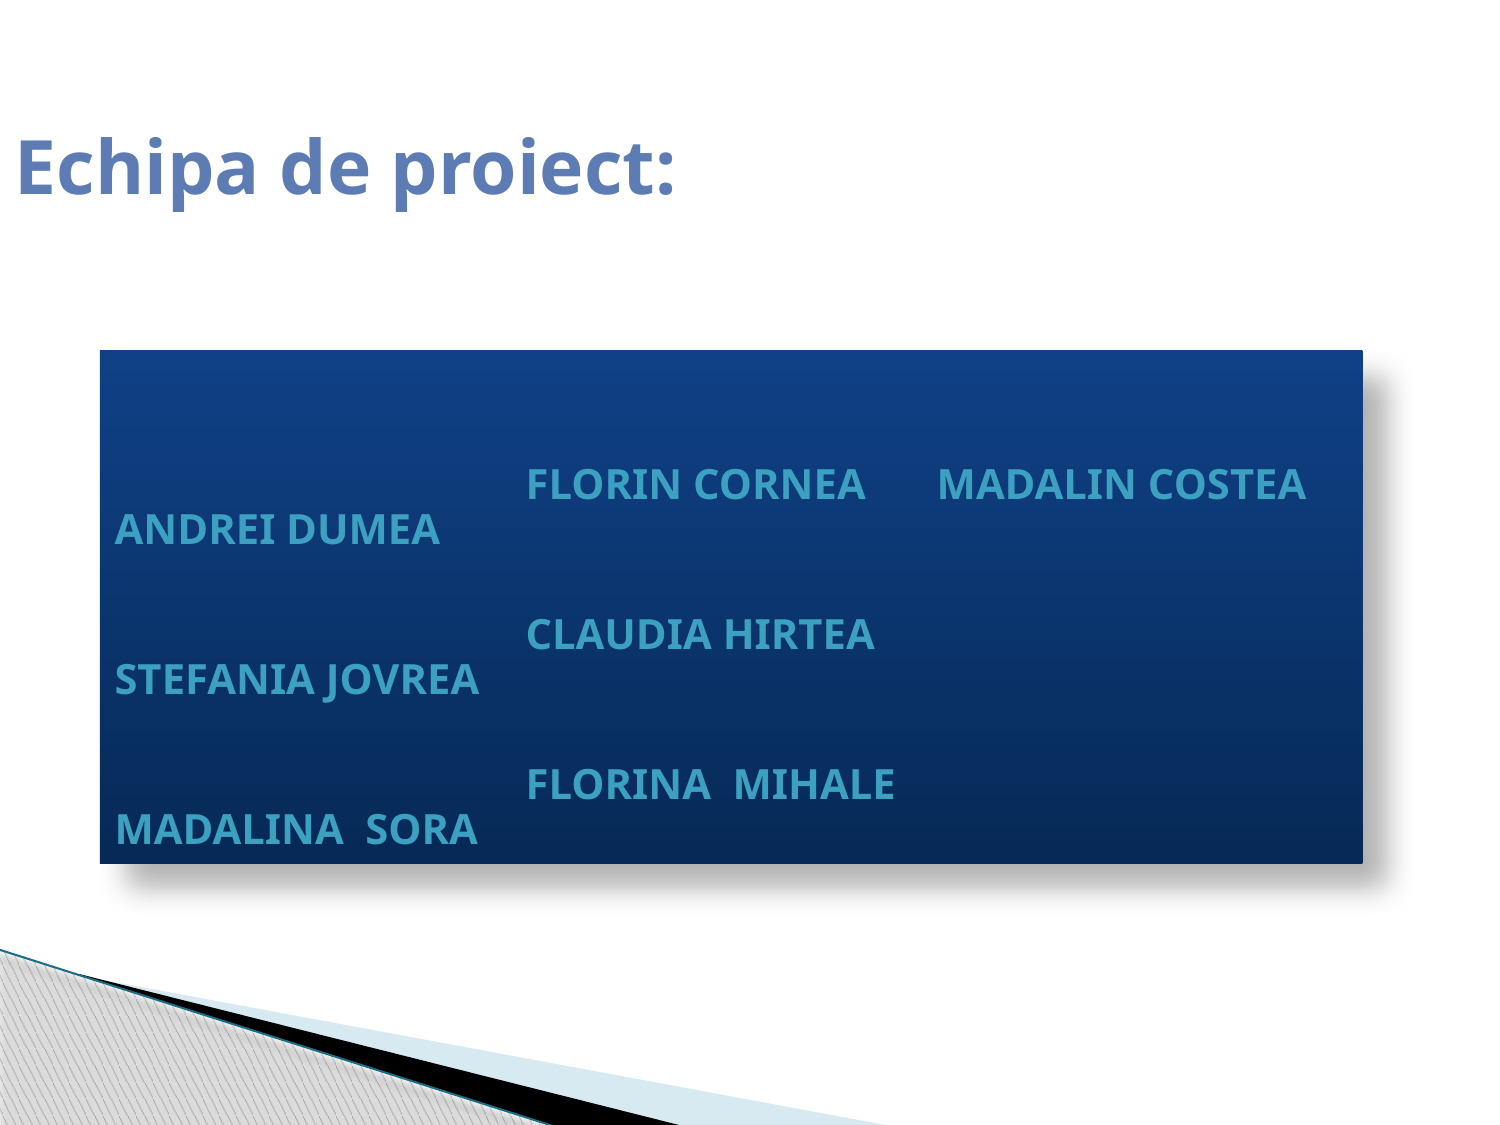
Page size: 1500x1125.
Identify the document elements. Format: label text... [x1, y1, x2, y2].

text_box Andrei Dumea Stefania Jovrea Madalina Sora Florin Cornea Claudia Hirtea Florina Mihale Madalin Costea [99, 350, 1363, 864]
text_box Echipa de proiect: [0, 112, 700, 218]
